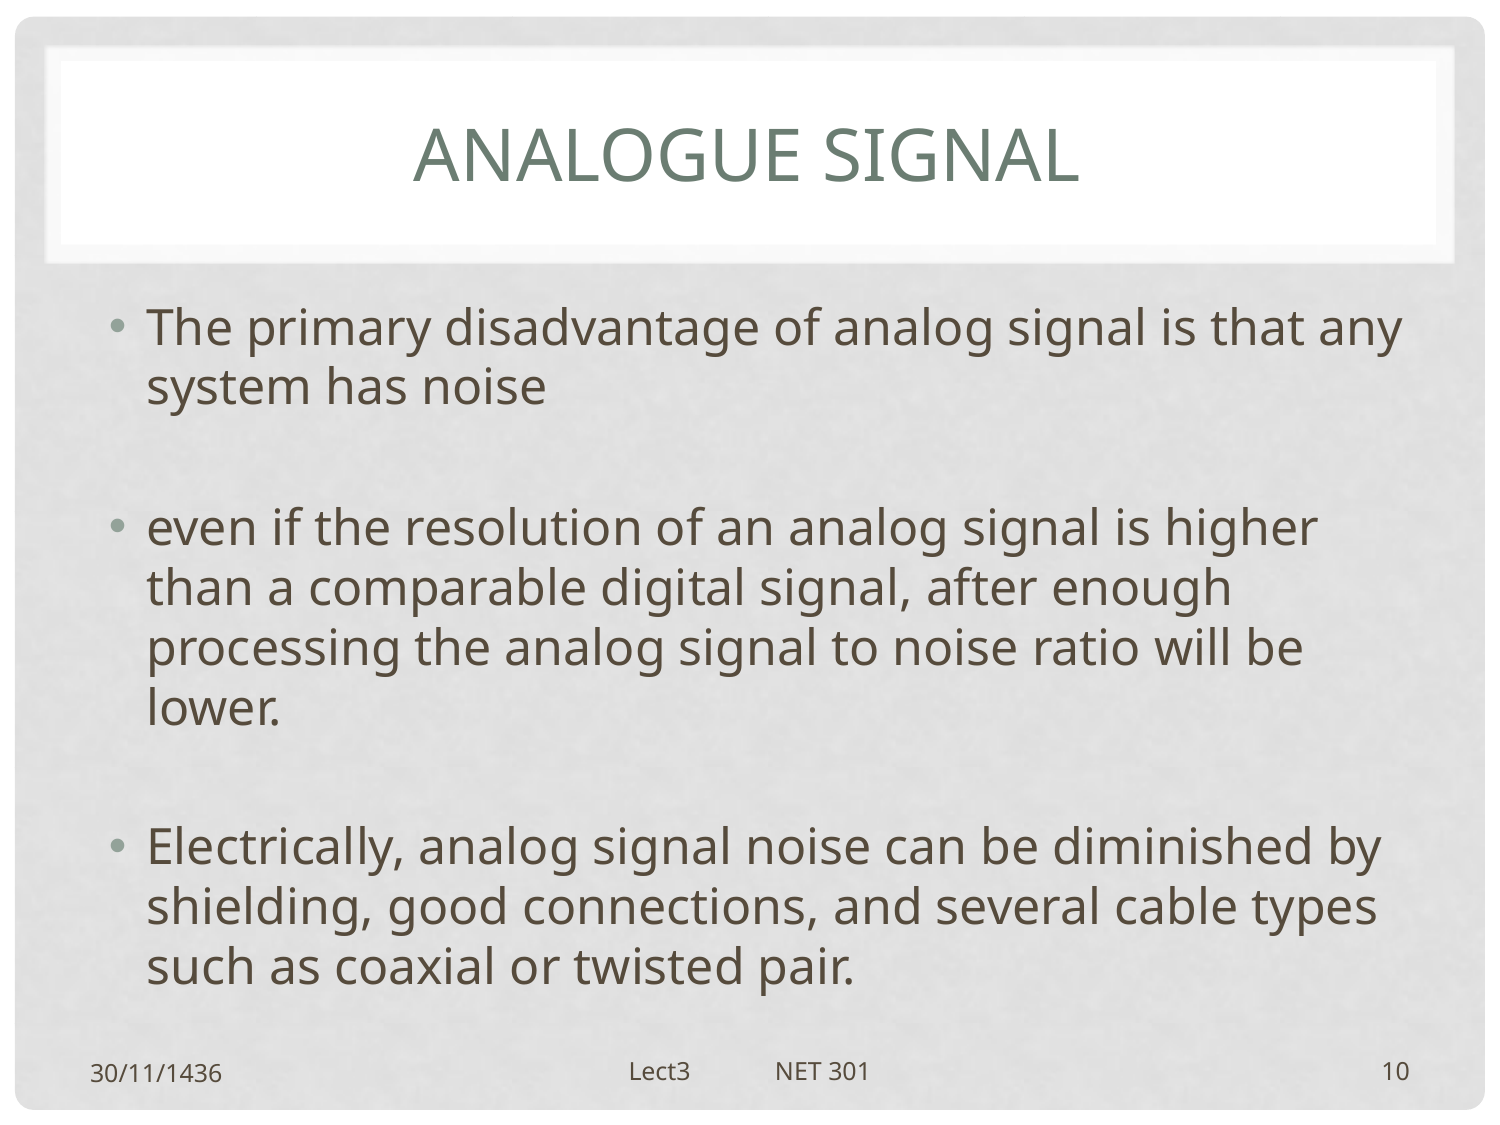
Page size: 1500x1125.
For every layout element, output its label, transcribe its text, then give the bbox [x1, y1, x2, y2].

title Analogue signal [69, 66, 1425, 238]
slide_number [75, 1042, 425, 1103]
slide_number 10 [1074, 1042, 1425, 1103]
list The primary disadvantage of analog signal is that any system has noise even if the resolution of an analog signal is higher than a comparable digital signal, after enough processing the analog signal to noise ratio will be lower. Electrically, analog signal noise can be diminished by shielding, good connections, and several cable types such as coaxial or twisted pair. [75, 287, 1425, 1005]
footer Lect3 NET 301 [512, 1042, 988, 1103]
